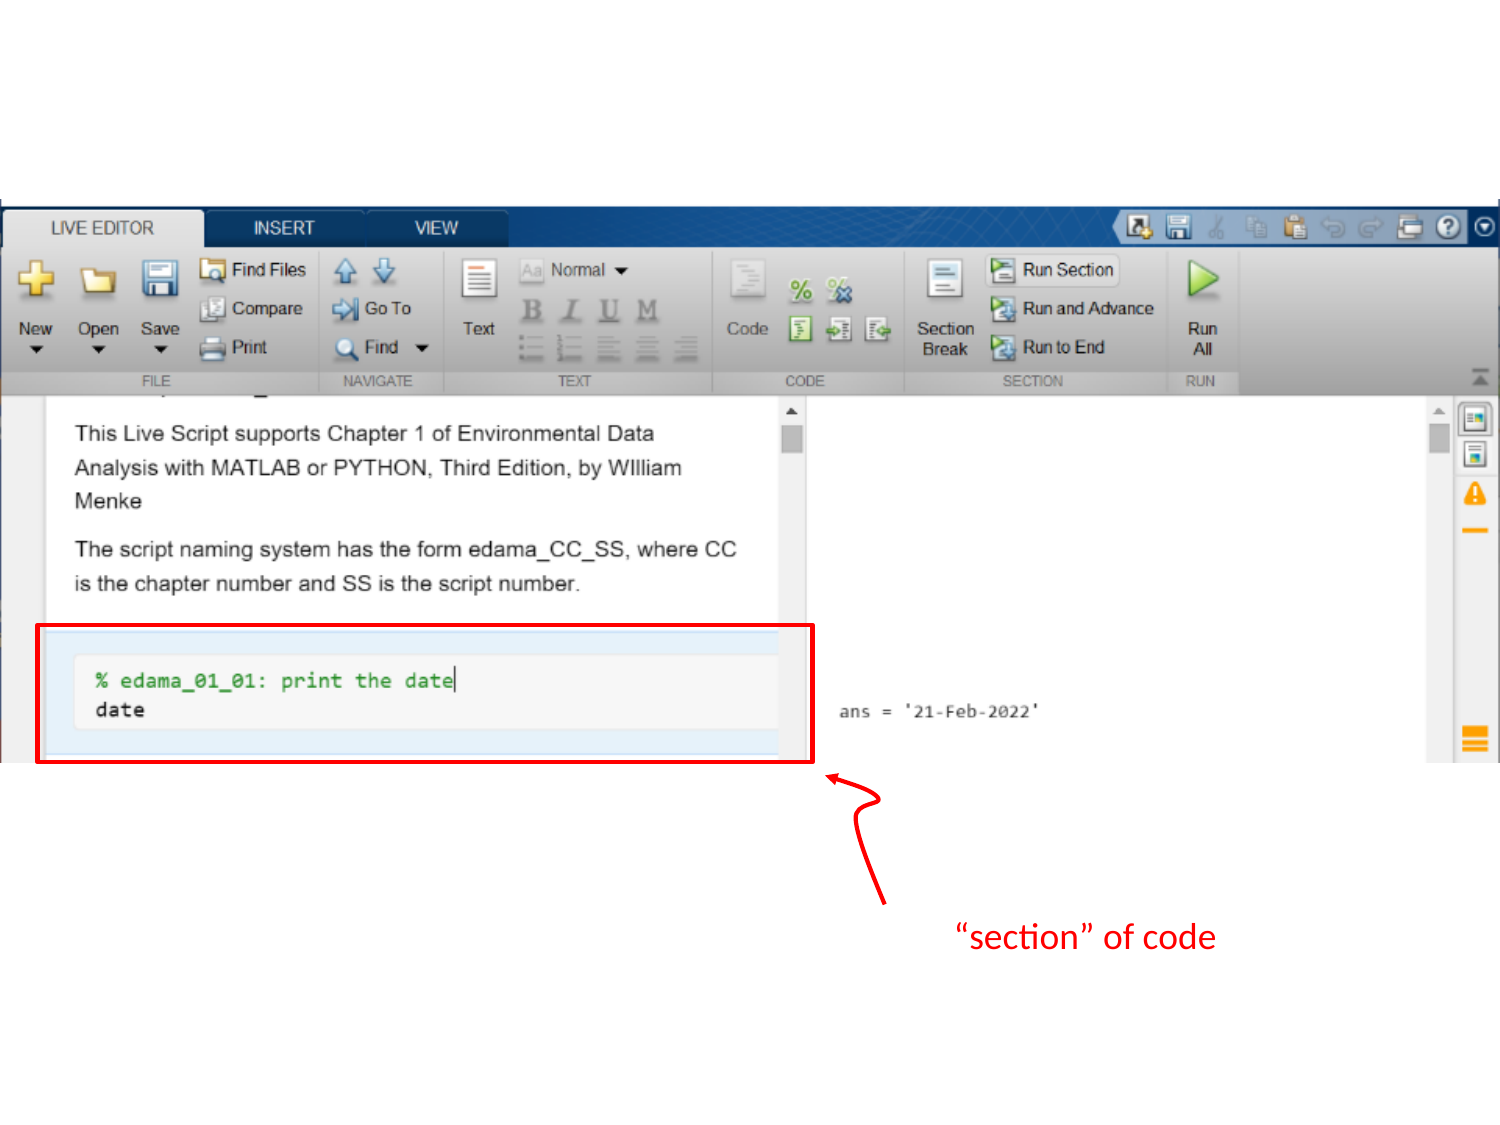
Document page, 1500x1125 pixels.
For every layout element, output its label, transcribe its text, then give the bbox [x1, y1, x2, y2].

picture [0, 199, 1500, 763]
text_box [825, 773, 887, 906]
text_box “section” of code [938, 904, 1232, 965]
